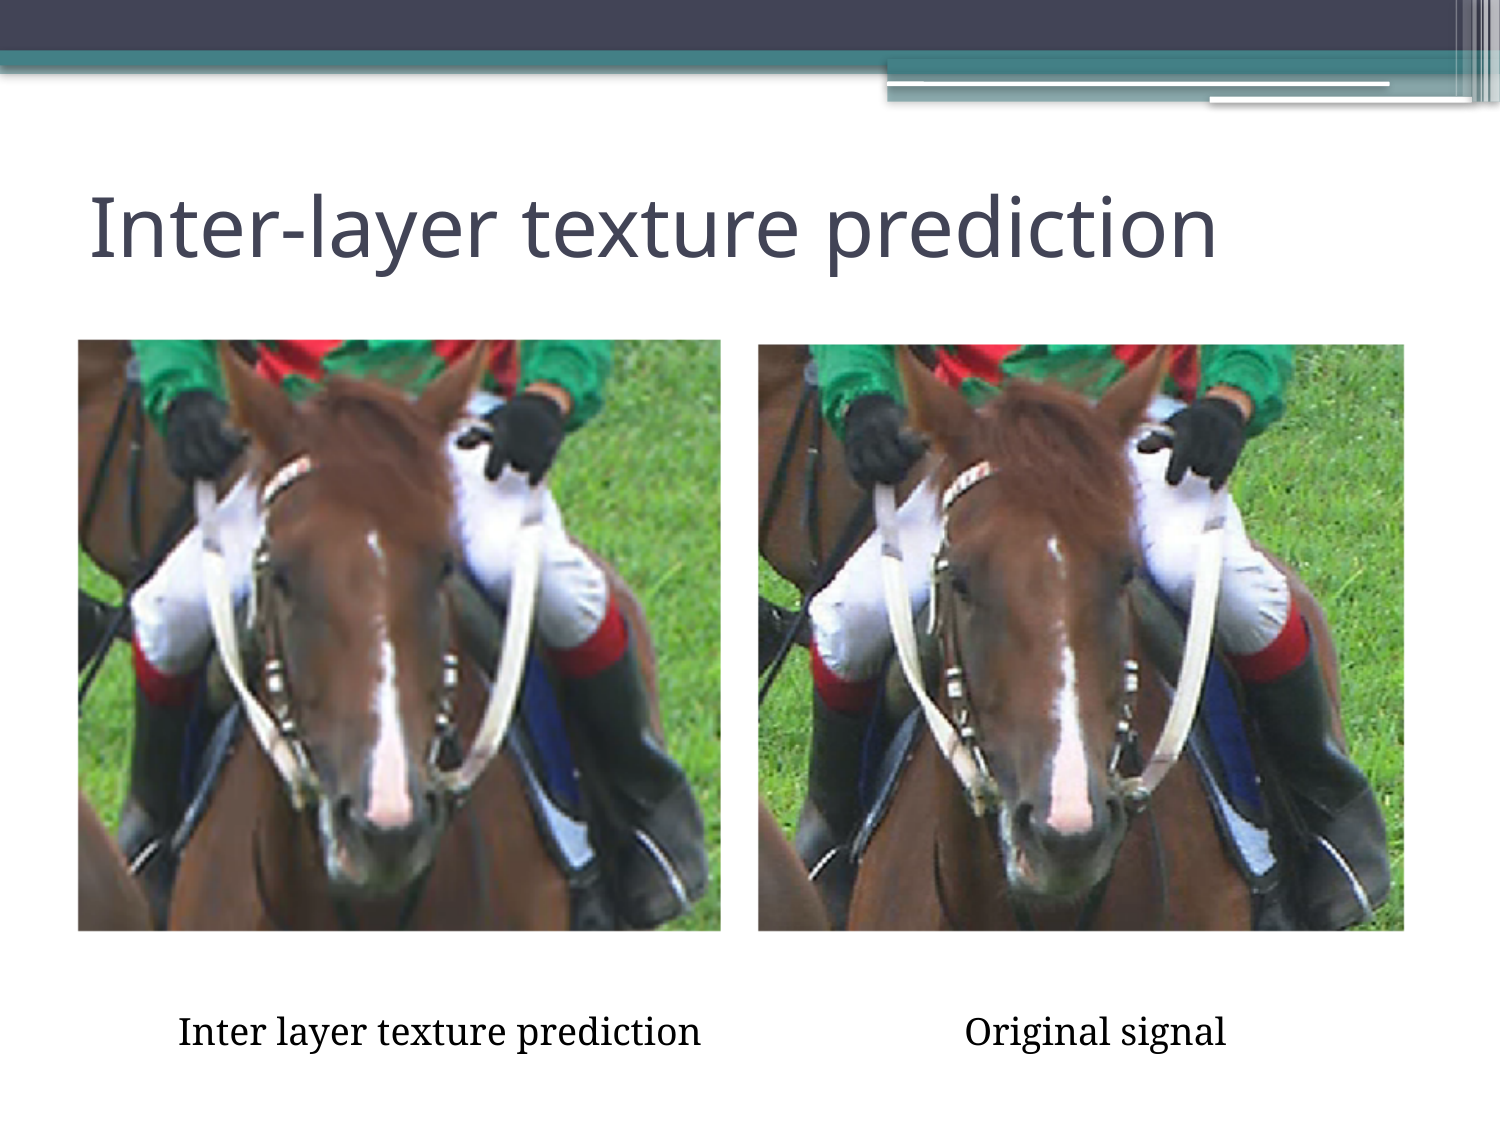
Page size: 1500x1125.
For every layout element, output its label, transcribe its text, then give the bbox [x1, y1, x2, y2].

picture [68, 325, 1423, 947]
text_box Inter layer texture prediction Original signal [163, 1000, 1328, 1061]
title Inter-layer texture prediction [75, 137, 1425, 313]
